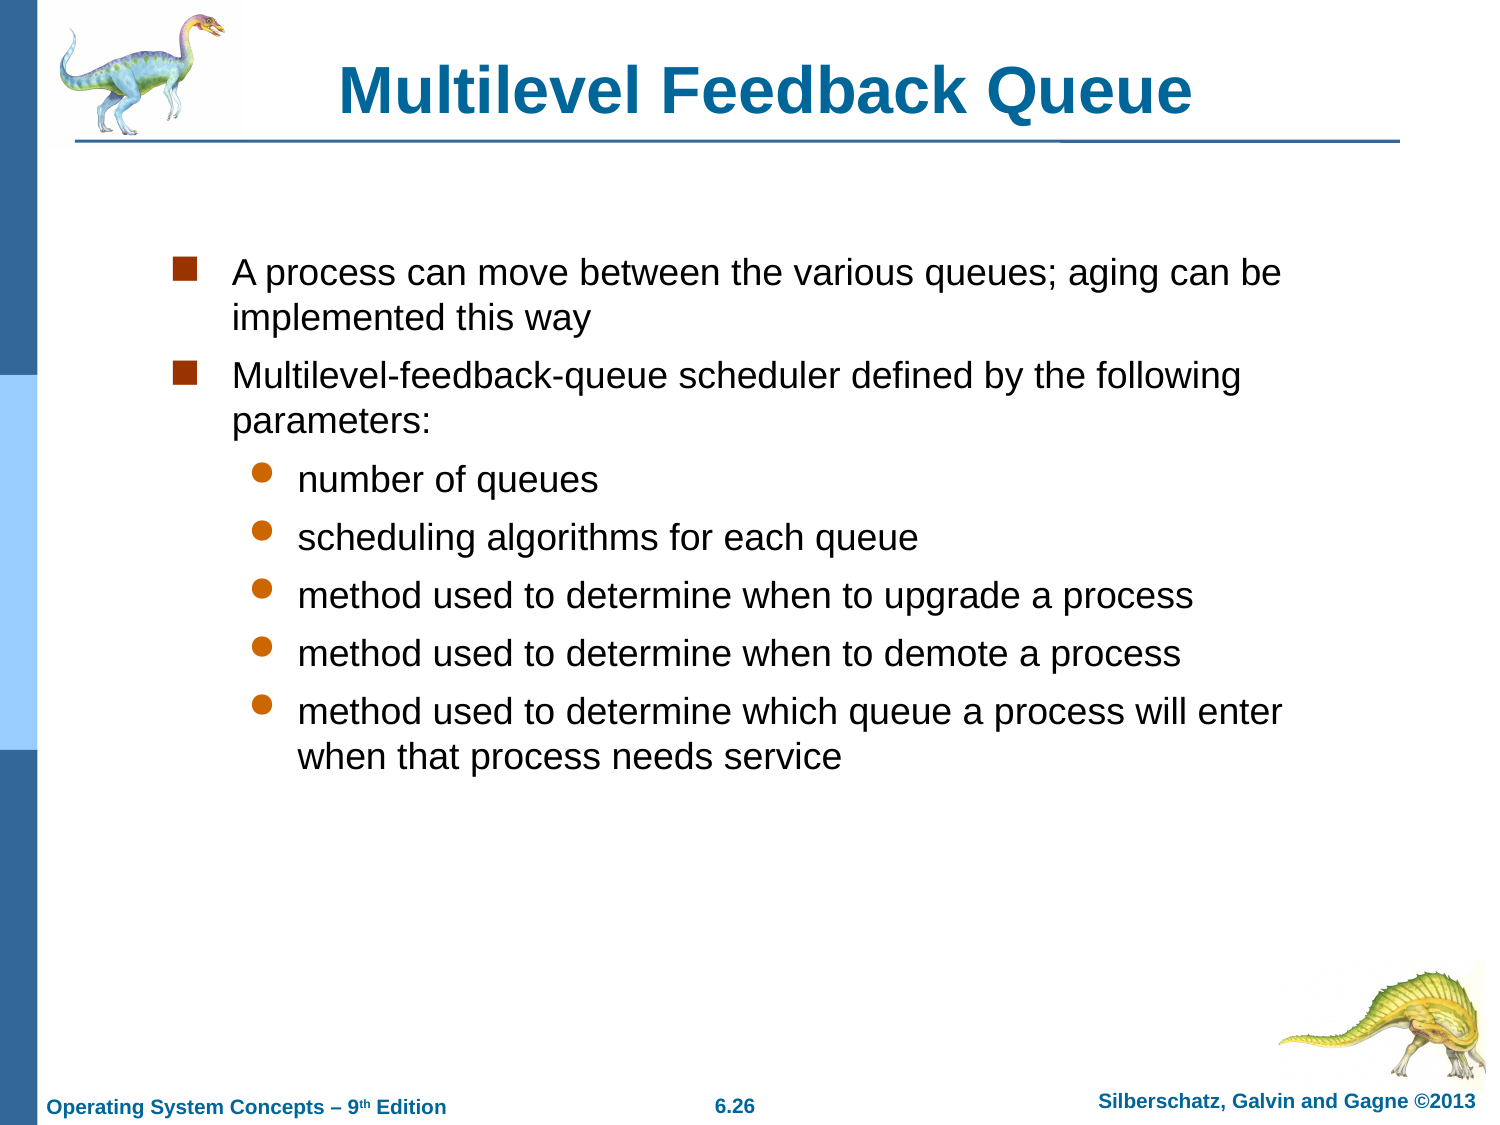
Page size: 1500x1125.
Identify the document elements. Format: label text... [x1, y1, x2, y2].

list A process can move between the various queues; aging can be implemented this way Multilevel-feedback-queue scheduler defined by the following parameters: number of queues scheduling algorithms for each queue method used to determine when to upgrade a process method used to determine when to demote a process method used to determine which queue a process will enter when that process needs service [160, 240, 1367, 977]
picture [46, 0, 243, 149]
title Multilevel Feedback Queue [108, 39, 1425, 134]
picture [1275, 959, 1486, 1090]
